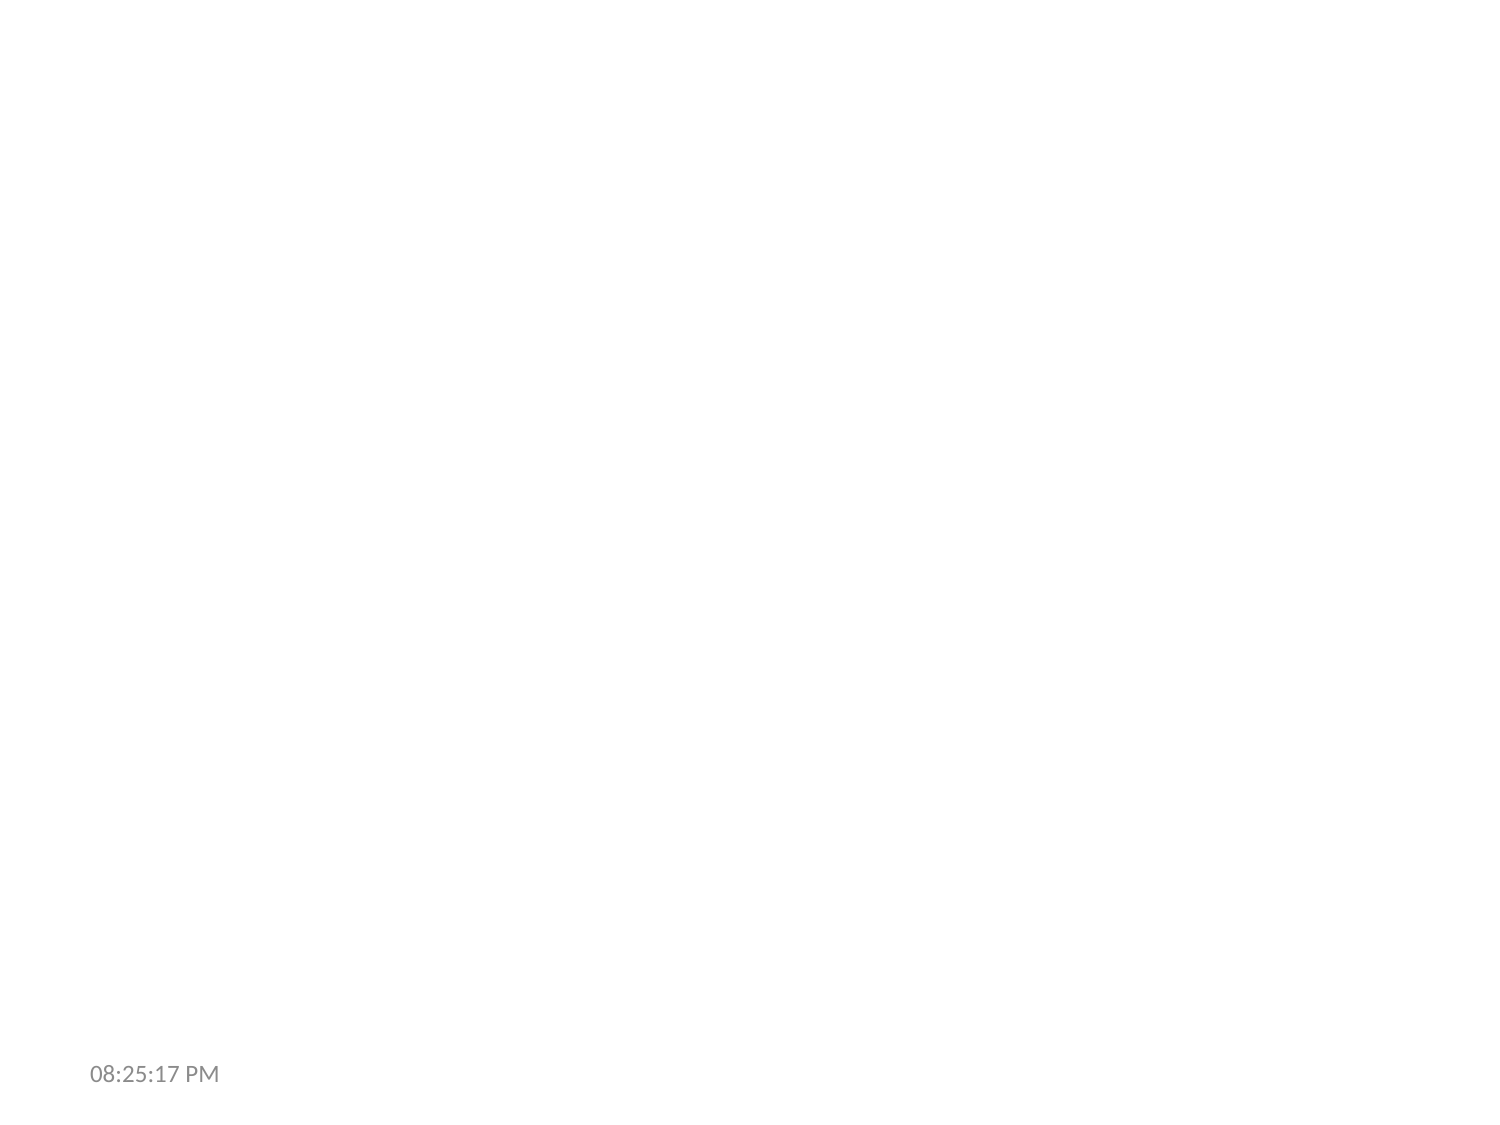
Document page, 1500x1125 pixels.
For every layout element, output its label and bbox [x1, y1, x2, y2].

slide_number [75, 1042, 425, 1103]
